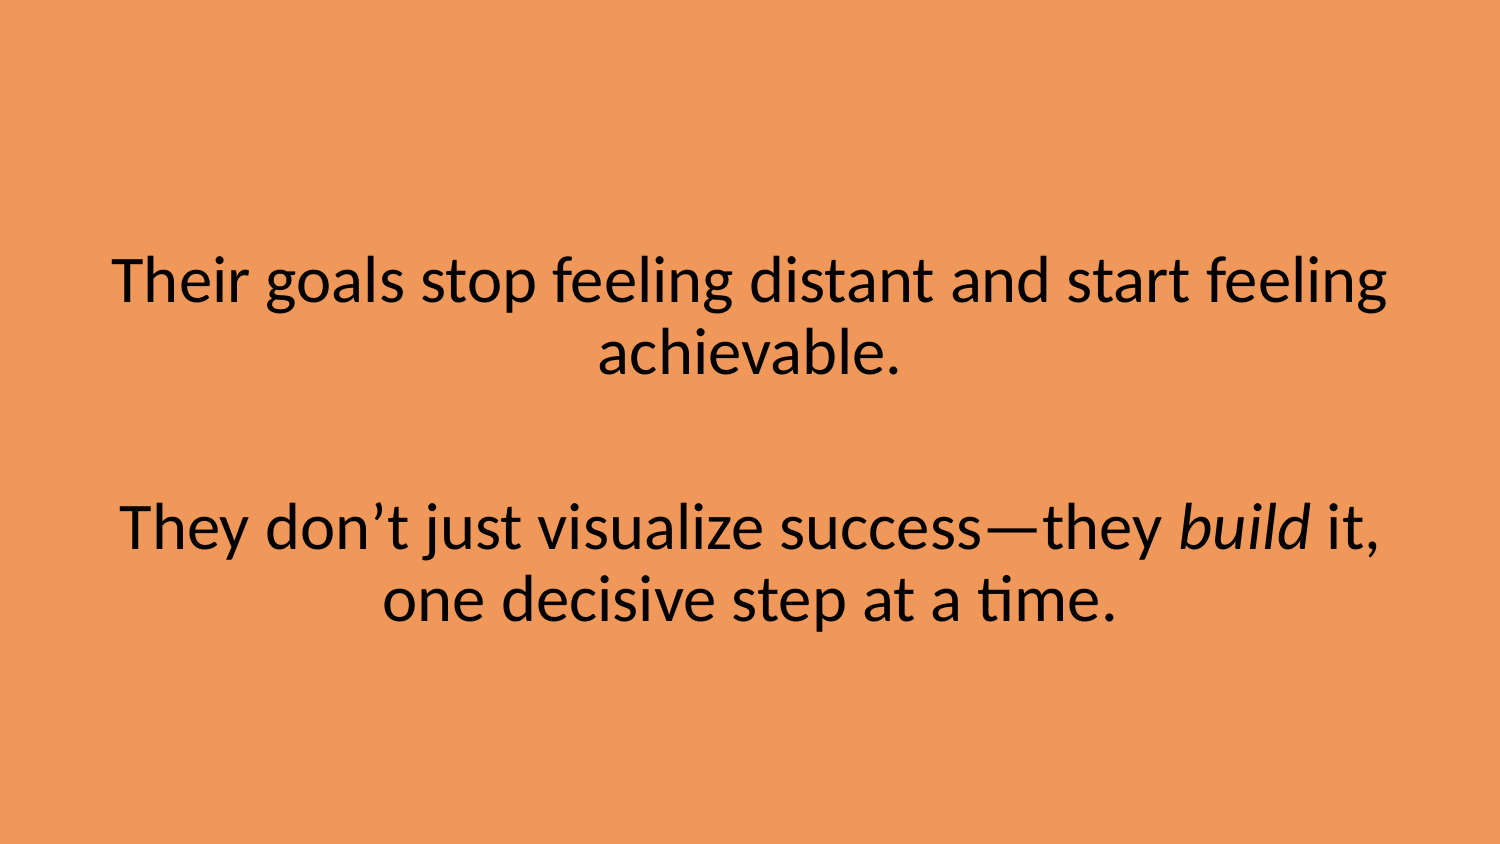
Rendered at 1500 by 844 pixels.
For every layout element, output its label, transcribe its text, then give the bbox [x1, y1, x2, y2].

list Their goals stop feeling distant and start feeling achievable. They don’t just visualize success—they build it, one decisive step at a time. [80, 237, 1421, 380]
